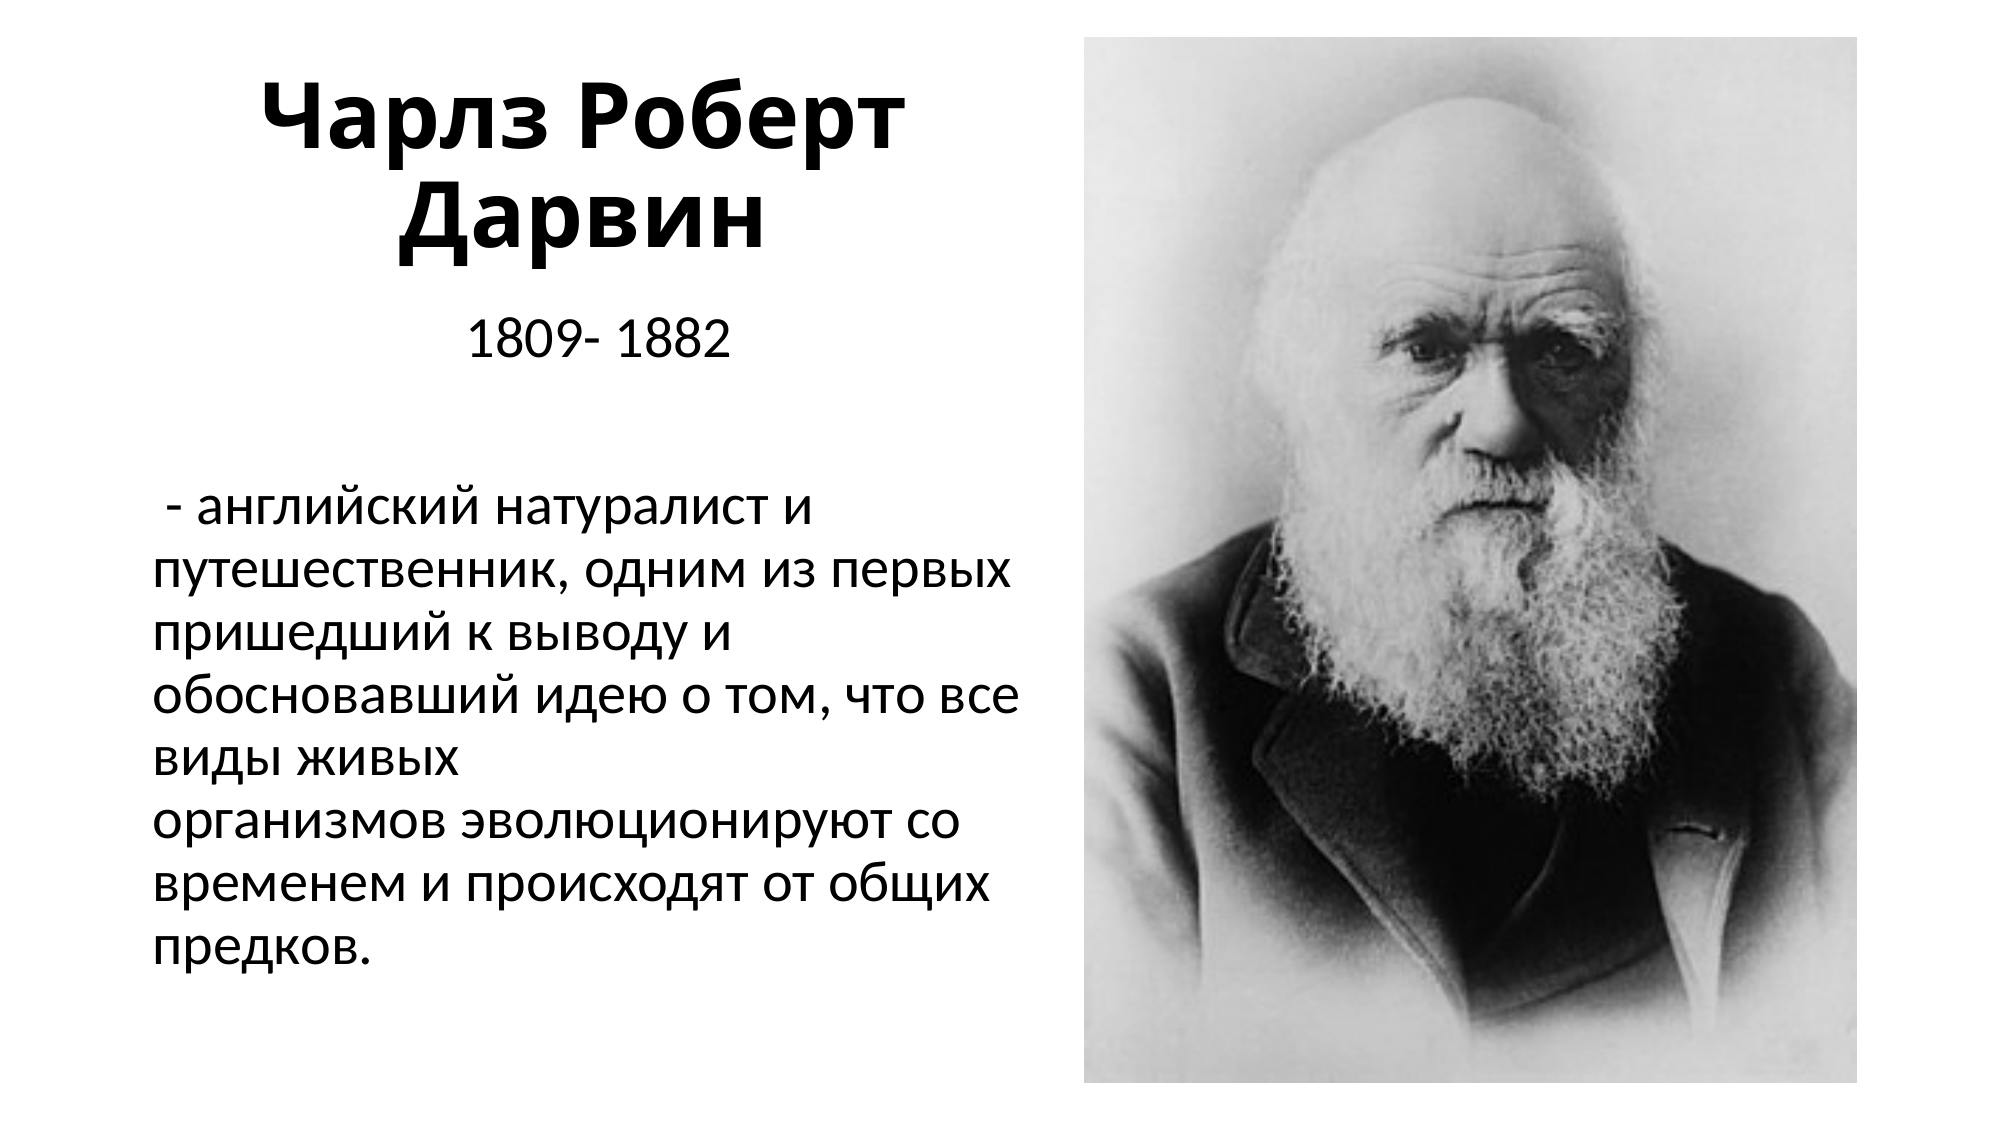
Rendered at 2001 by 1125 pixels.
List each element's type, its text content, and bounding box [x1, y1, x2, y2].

title Чарлз Роберт Дарвин [137, 59, 1031, 278]
picture [1084, 37, 1857, 1083]
list 1809- 1882 - английский натуралист и путешественник, одним из первых пришедший к выводу и обосновавший идею о том, что все виды живых организмов эволюционируют со временем и происходят от общих предков. [137, 299, 1061, 1014]
